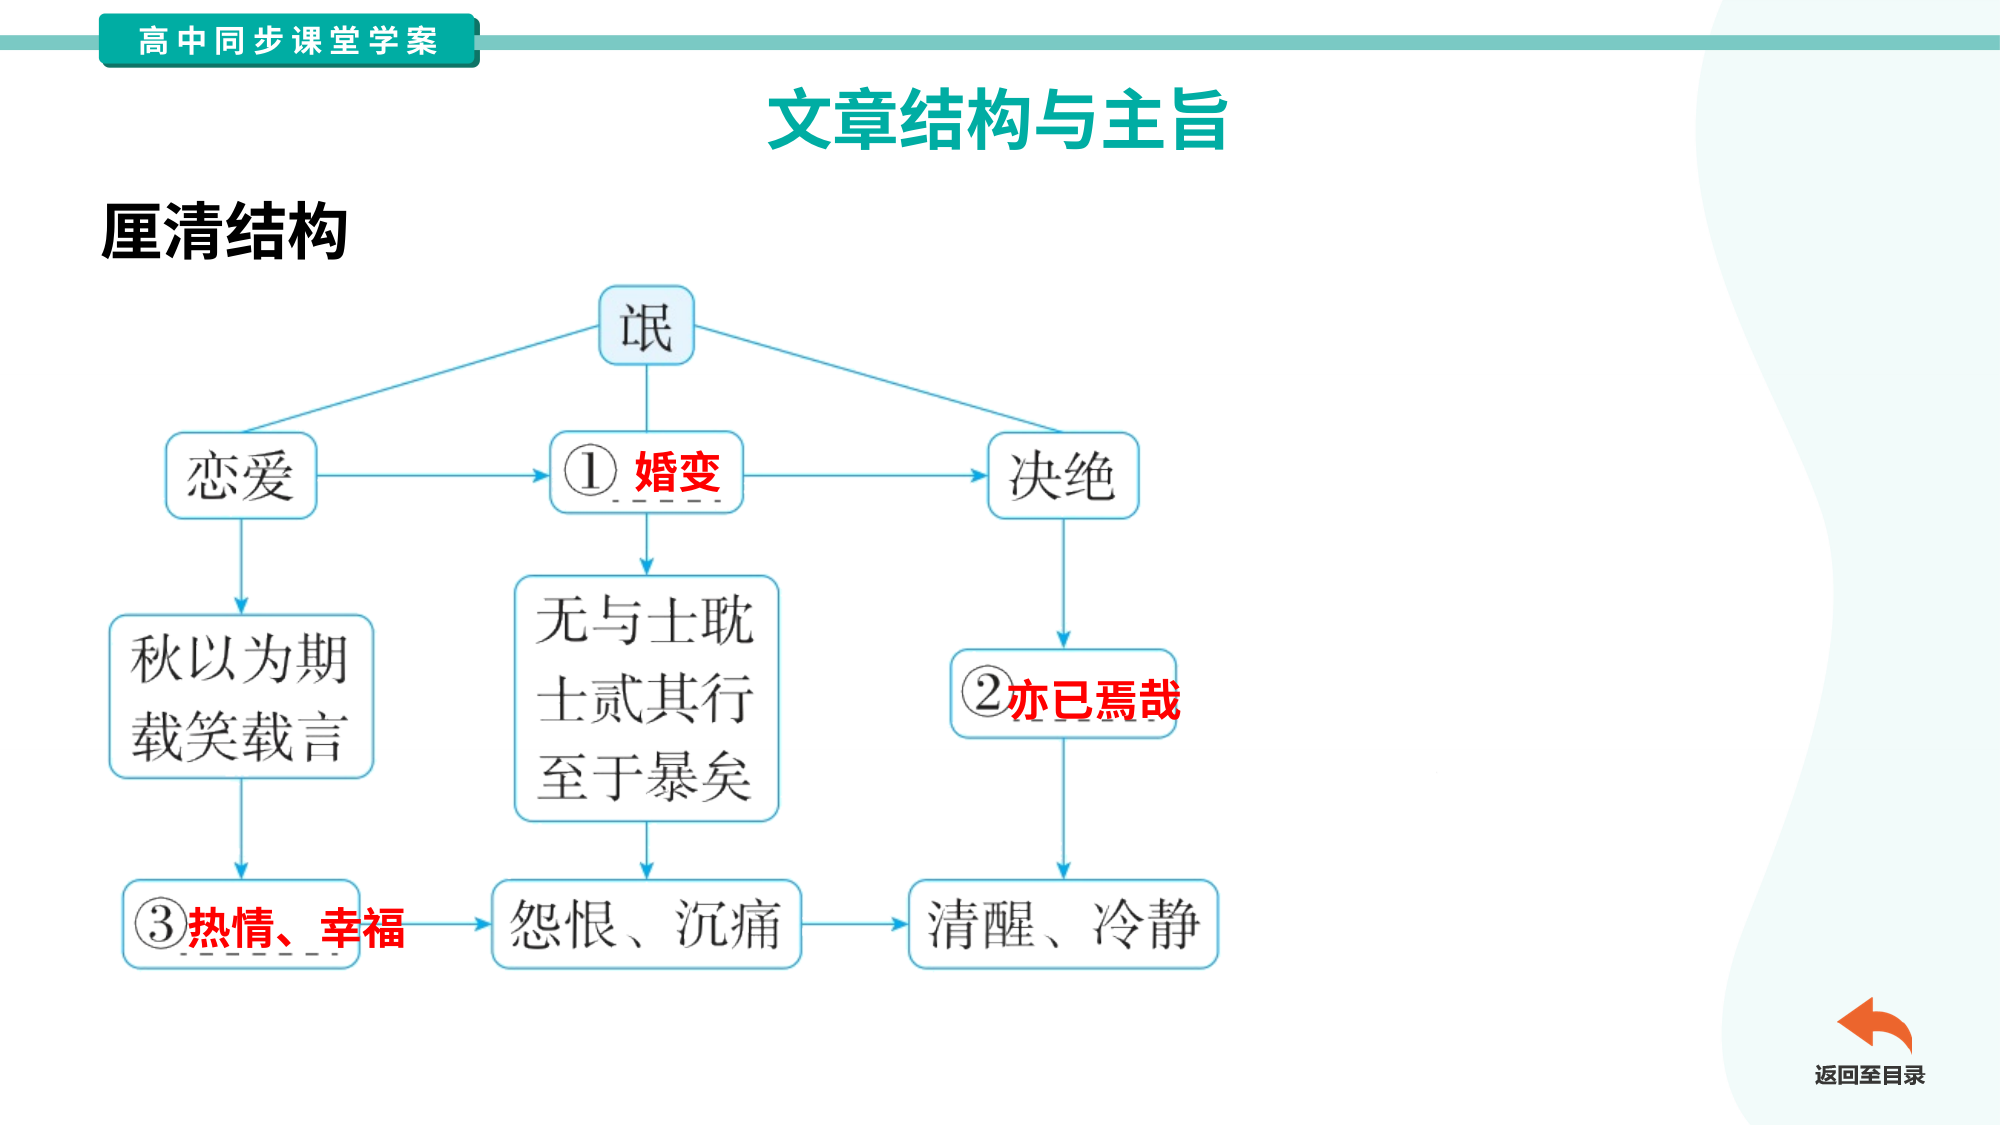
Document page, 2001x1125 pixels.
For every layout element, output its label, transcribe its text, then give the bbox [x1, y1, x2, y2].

picture [0, 0, 2000, 1125]
text_box 文章结构与主旨 [100, 76, 1899, 156]
text_box 厘清结构 [100, 156, 1899, 328]
